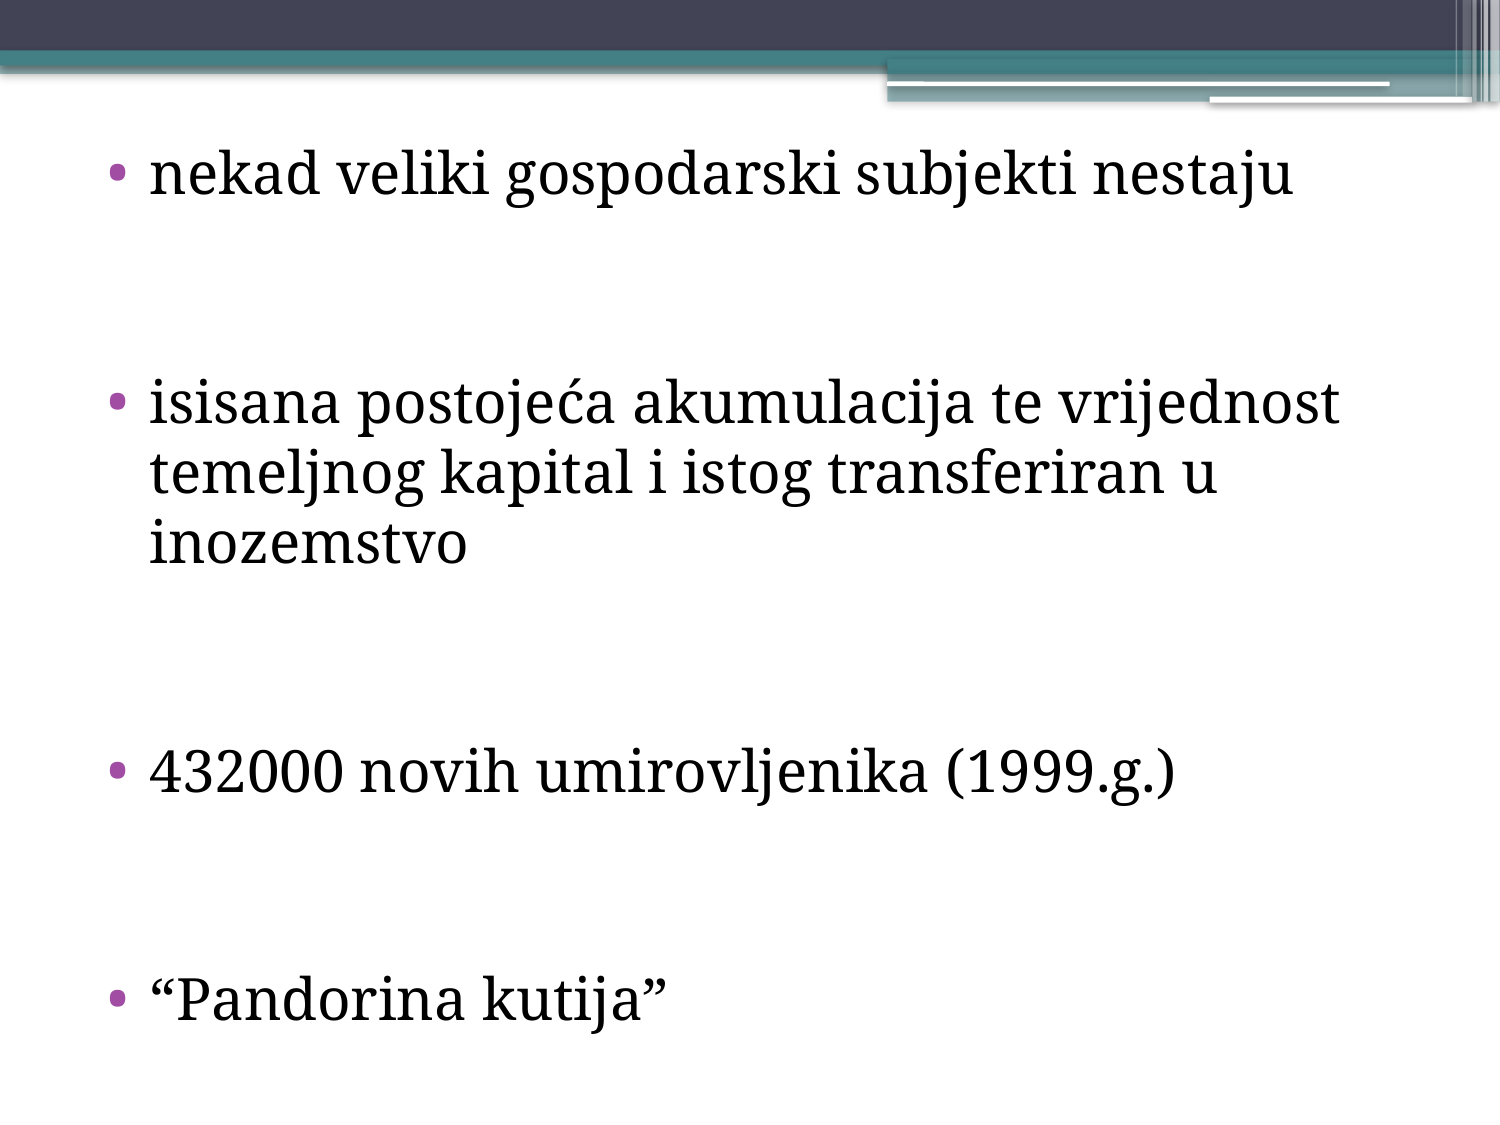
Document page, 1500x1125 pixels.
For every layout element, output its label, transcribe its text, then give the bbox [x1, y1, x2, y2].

list nekad veliki gospodarski subjekti nestaju isisana postojeća akumulacija te vrijednost temeljnog kapital i istog transferiran u inozemstvo 432000 novih umirovljenika (1999.g.) “Pandorina kutija” [75, 128, 1425, 1079]
